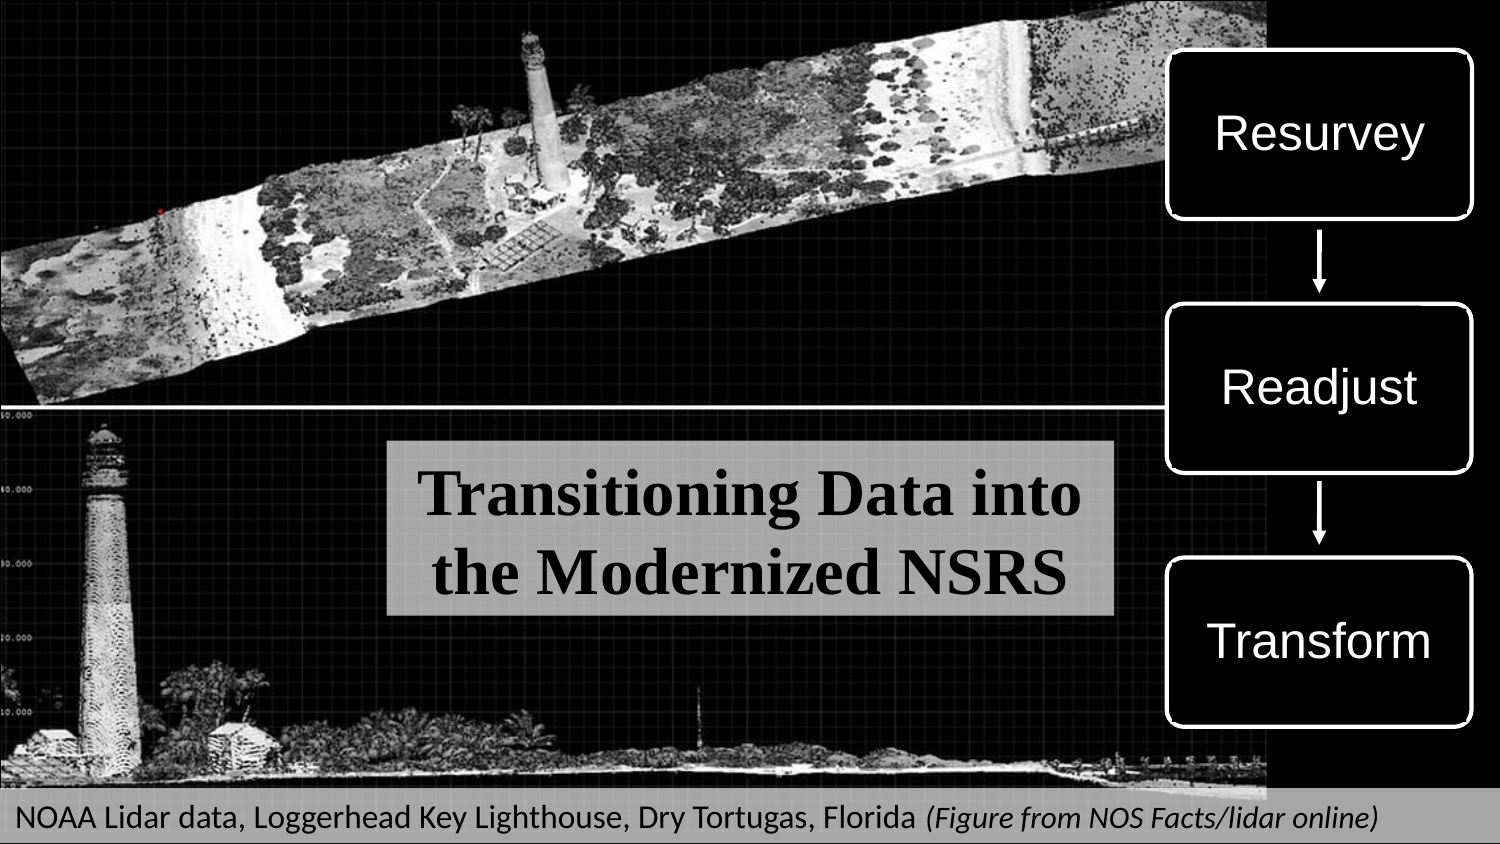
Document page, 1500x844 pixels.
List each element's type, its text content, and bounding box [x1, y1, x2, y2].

text_box NOAA Lidar data, Loggerhead Key Lighthouse, Dry Tortugas, Florida (Figure from NOS Facts/lidar online) [0, 788, 1500, 844]
picture [0, 0, 1267, 832]
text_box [1166, 49, 1473, 727]
